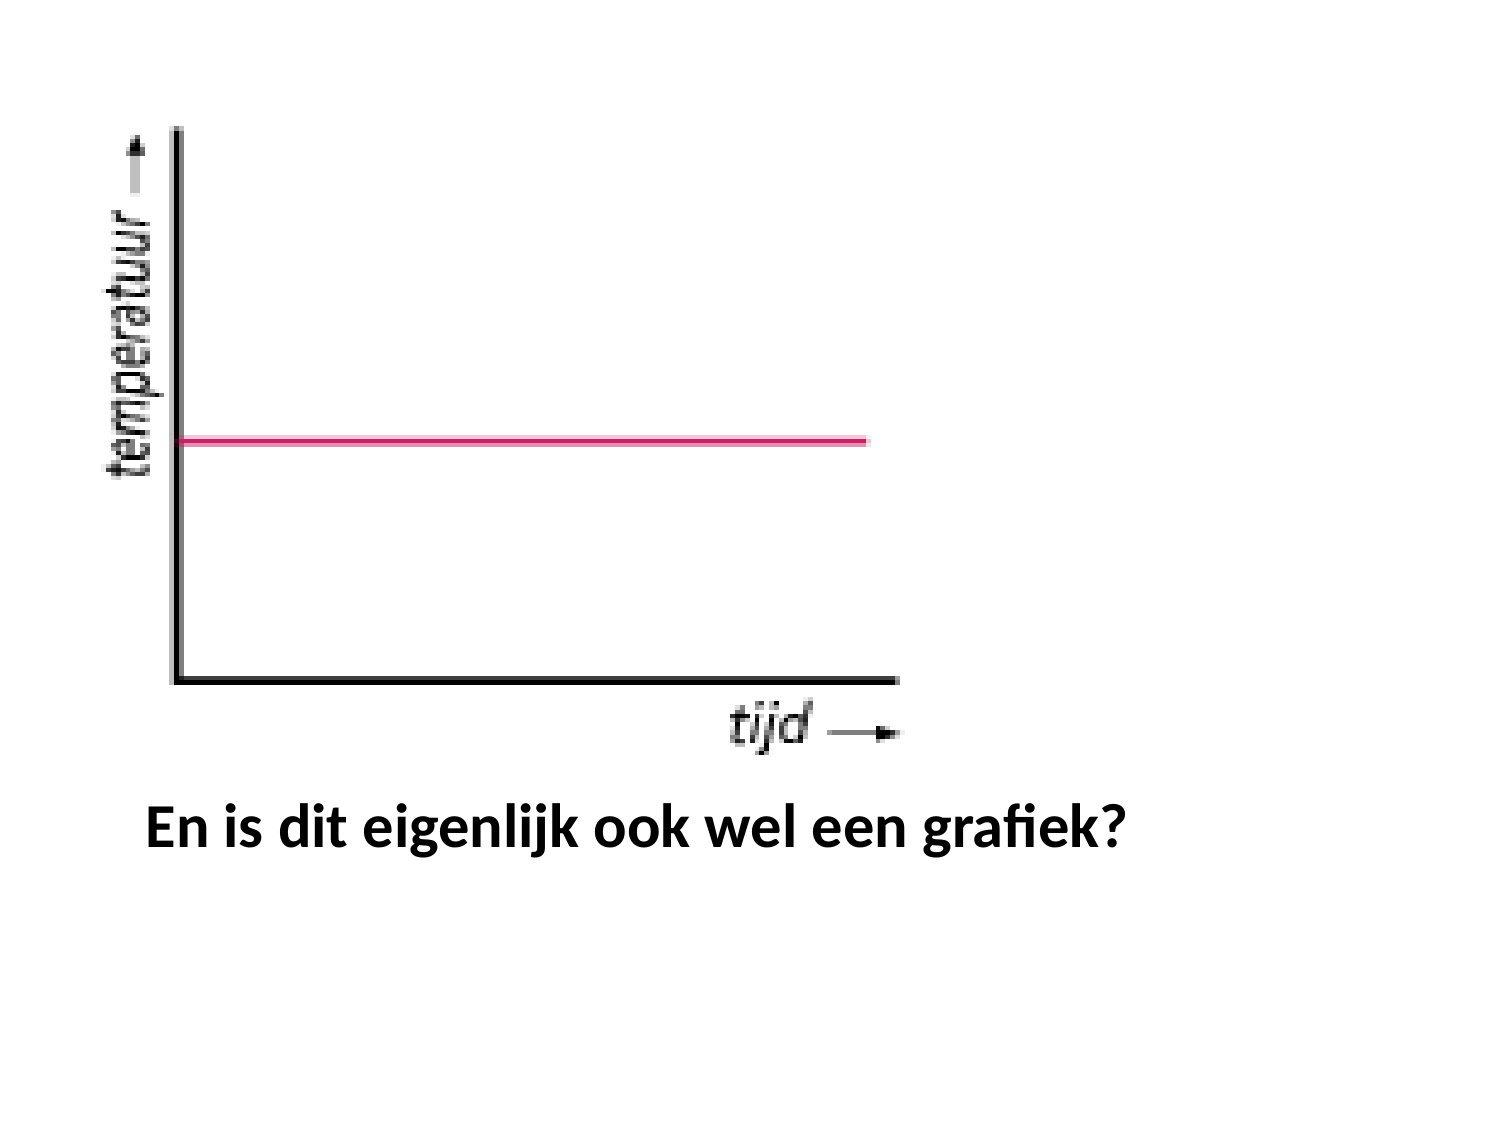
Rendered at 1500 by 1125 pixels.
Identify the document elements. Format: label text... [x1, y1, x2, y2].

text_box En is dit eigenlijk ook wel een grafiek? [130, 777, 1263, 1059]
picture [68, 27, 968, 760]
